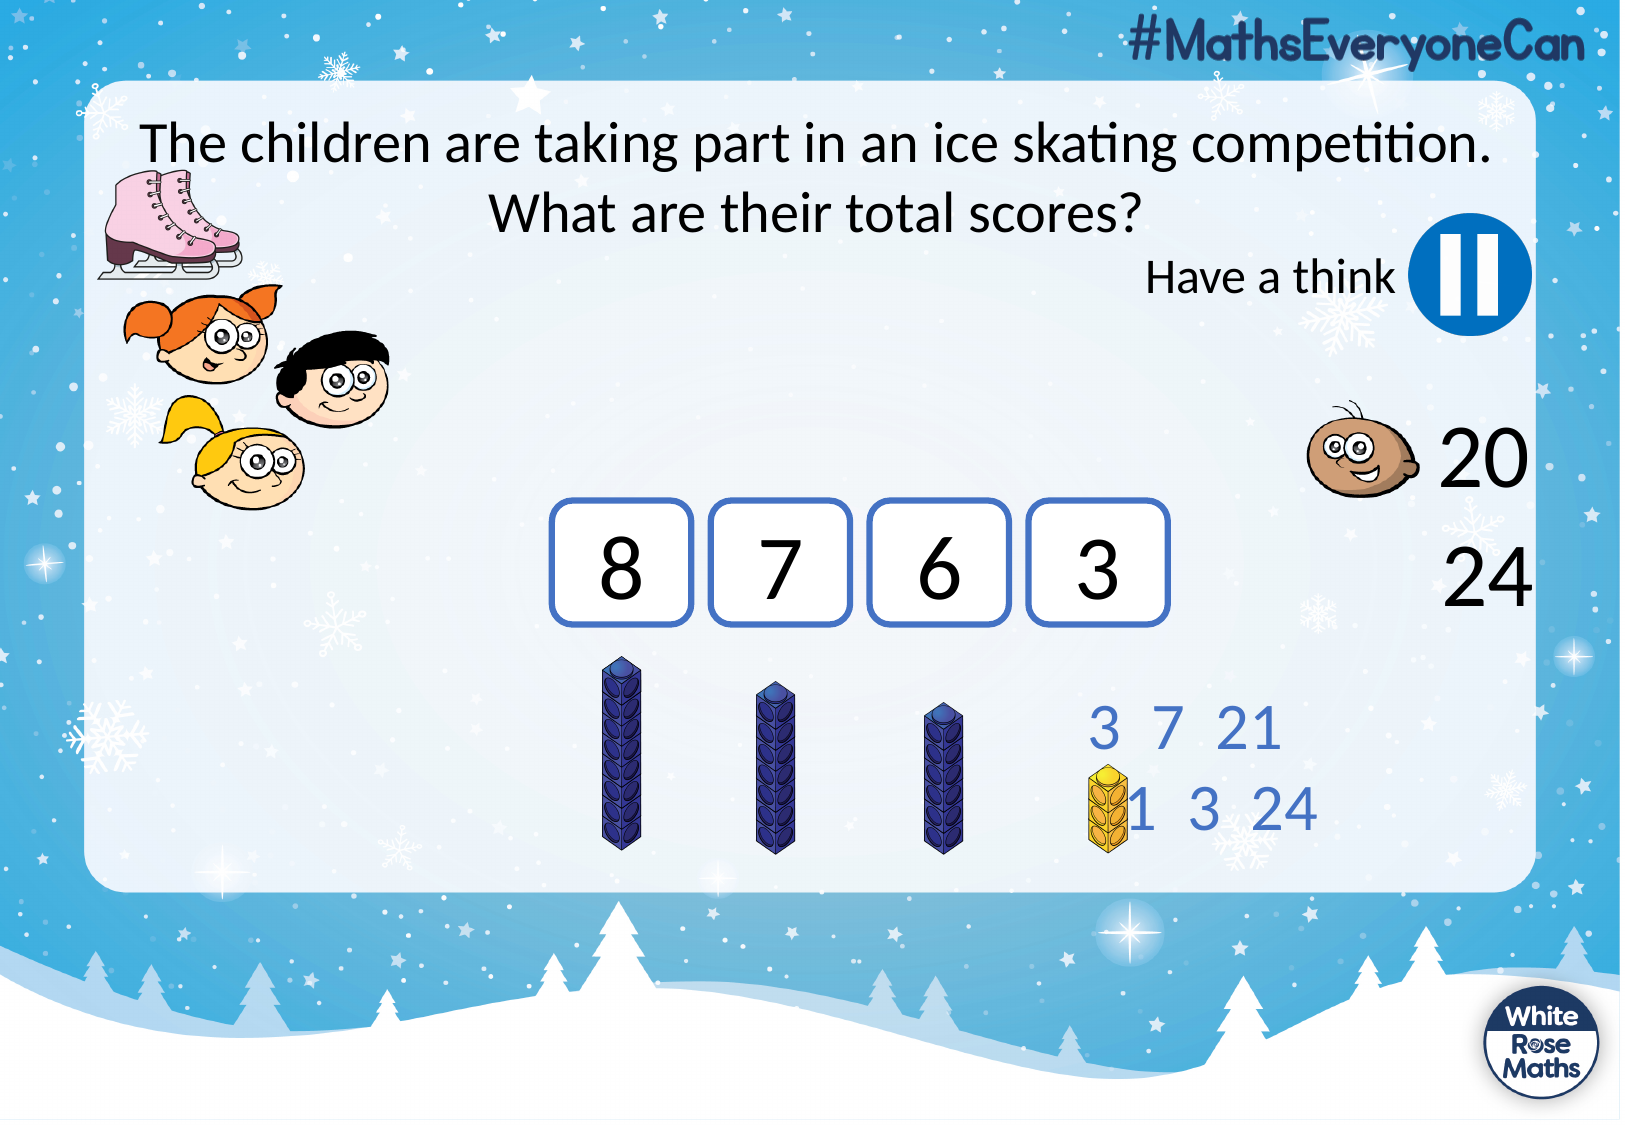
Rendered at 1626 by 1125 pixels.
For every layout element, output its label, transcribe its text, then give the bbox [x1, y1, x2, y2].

text_box 7 [710, 500, 851, 625]
text_box 8 [551, 500, 692, 625]
picture [0, 0, 1626, 1125]
text_box 3 [1028, 500, 1168, 625]
text_box The children are taking part in an ice skating competition. What are their total scores? [100, 96, 1534, 322]
text_box Have a think [1130, 236, 1408, 312]
text_box 20 [1429, 389, 1554, 509]
text_box 6 [869, 500, 1009, 625]
text_box 24 [1418, 508, 1558, 633]
